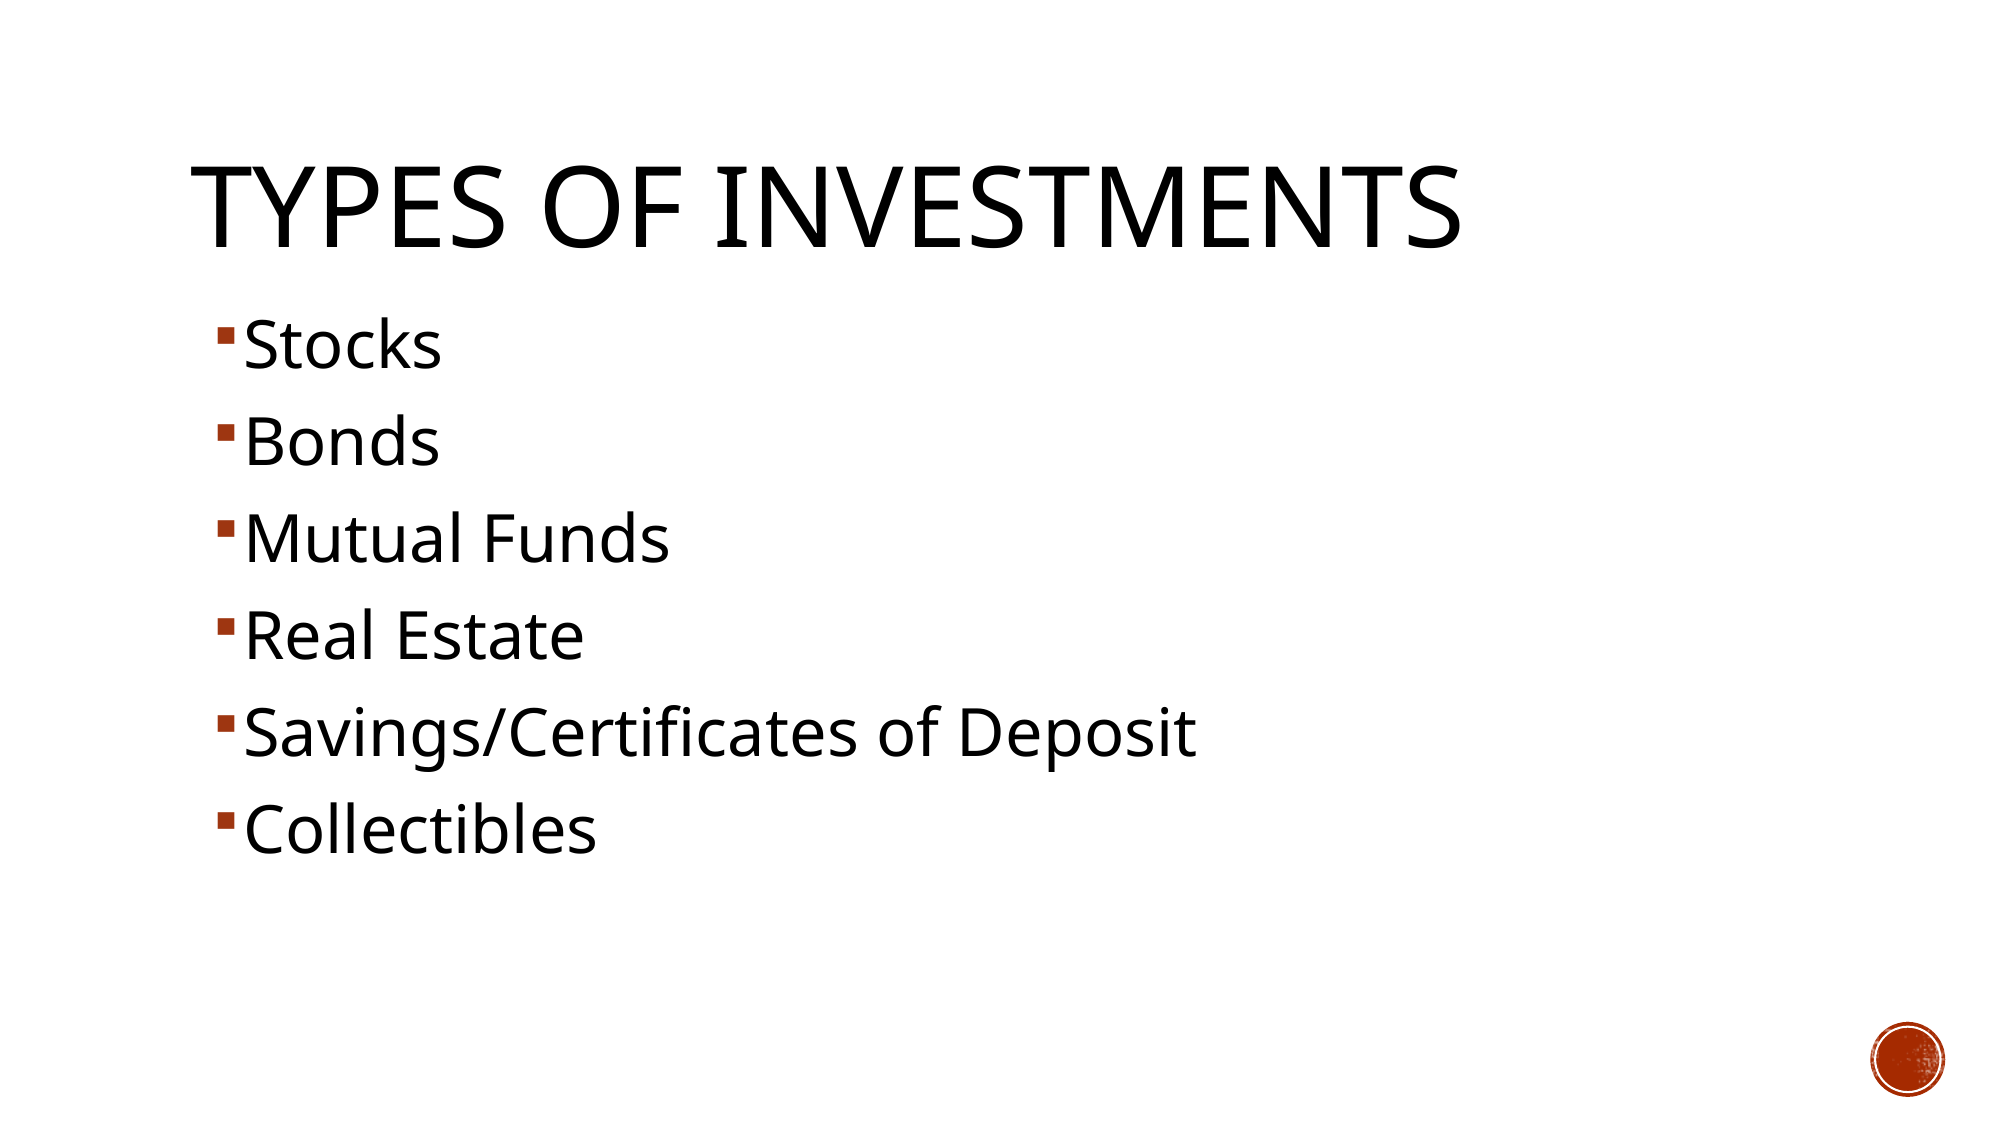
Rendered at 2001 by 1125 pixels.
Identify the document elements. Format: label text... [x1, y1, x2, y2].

title Types of Investments [175, 79, 1826, 344]
list Stocks Bonds Mutual Funds Real Estate Savings/Certificates of Deposit Collectibles [198, 303, 1349, 1046]
